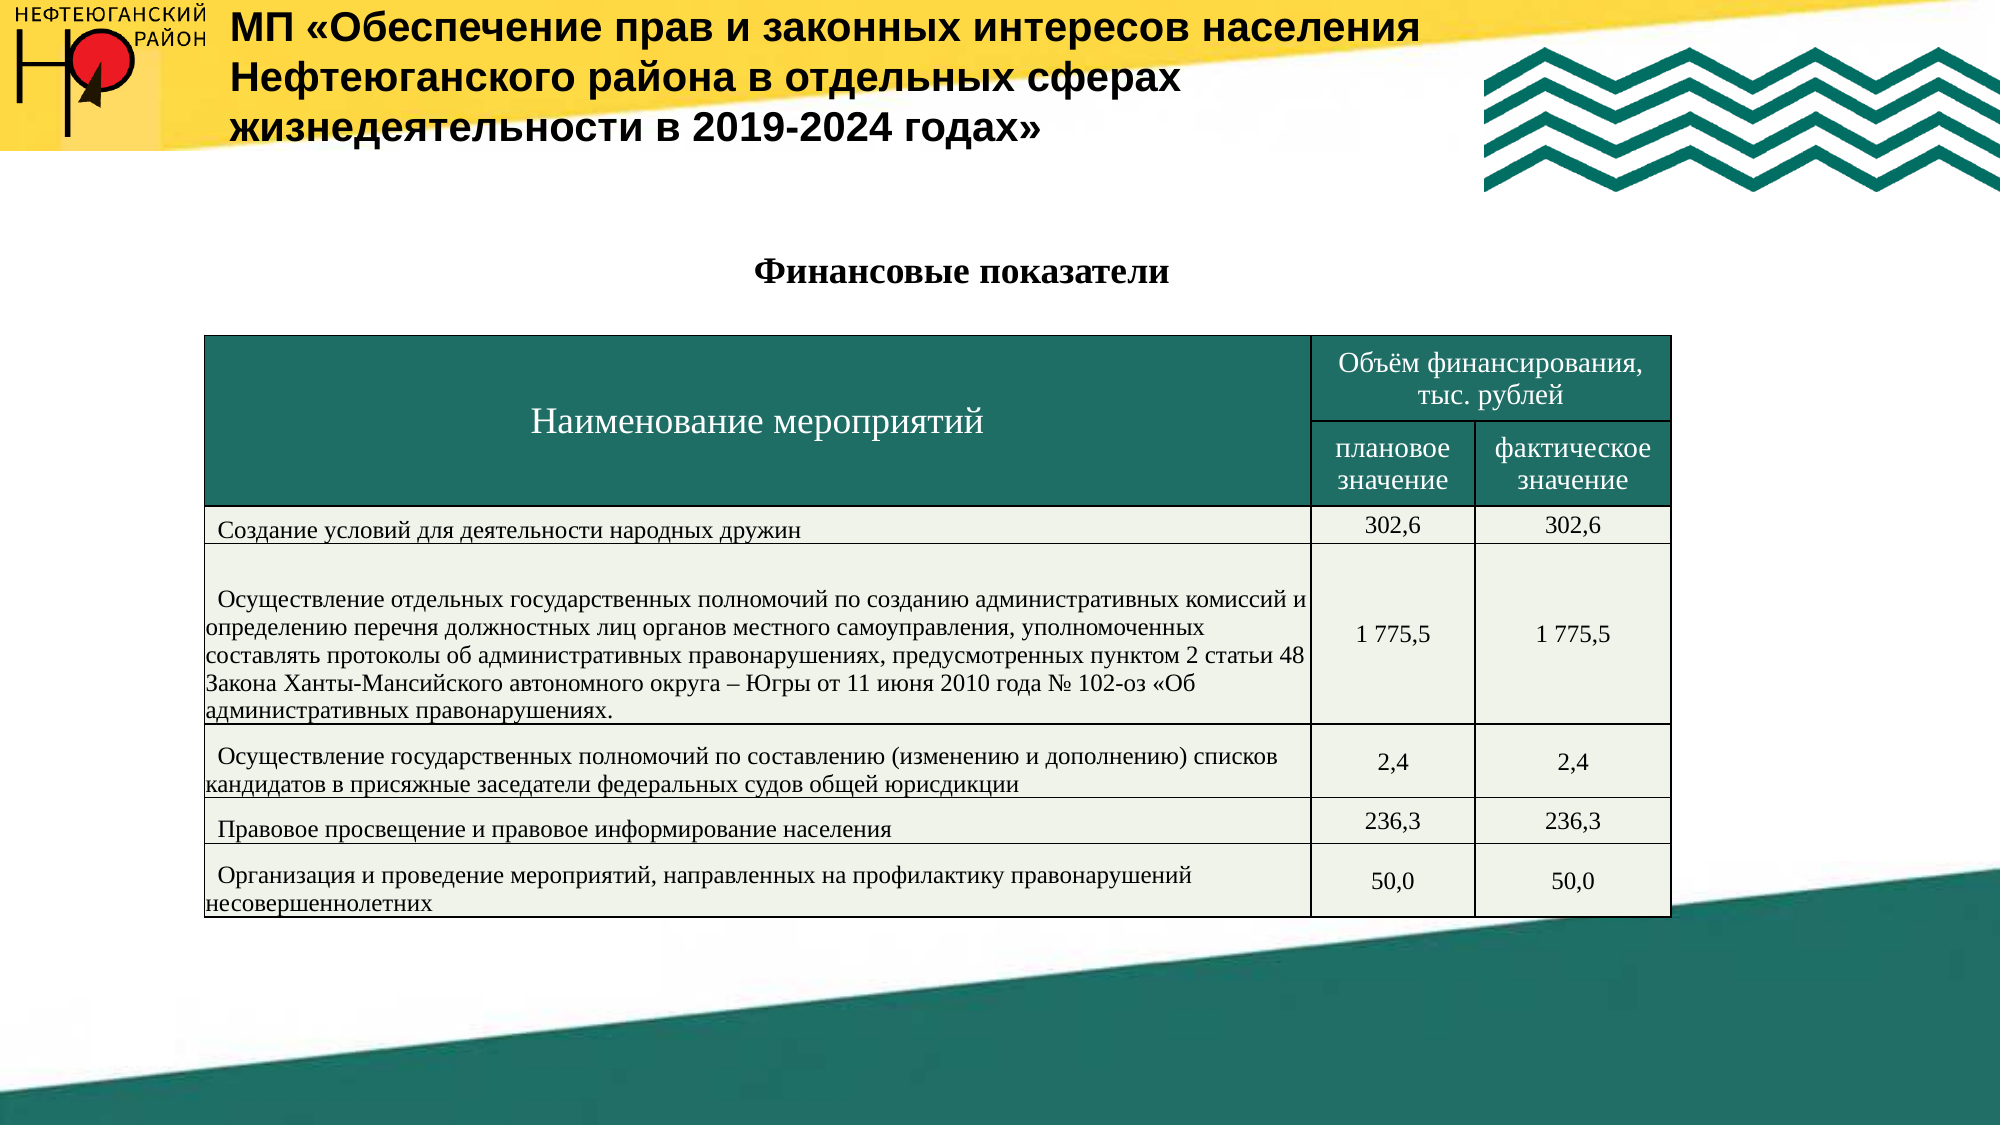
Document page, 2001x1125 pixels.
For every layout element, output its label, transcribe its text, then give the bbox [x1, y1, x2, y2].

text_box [0, 727, 2000, 1125]
table_cell 1 775,5 [1476, 544, 1670, 723]
text_box Финансовые показатели [738, 239, 1185, 299]
table_cell плановое значение [1312, 422, 1474, 505]
picture [0, 0, 2000, 192]
table_cell фактическое значение [1476, 422, 1670, 505]
table_header Наименование мероприятий [205, 336, 1310, 505]
table_header Объём финансирования, тыс. рублей [1312, 336, 1670, 420]
table_cell 302,6 [1312, 507, 1474, 543]
table_cell Создание условий для деятельности народных дружин [205, 507, 1310, 543]
table_cell 1 775,5 [1312, 544, 1474, 723]
table_cell 302,6 [1476, 507, 1670, 543]
table_cell Осуществление отдельных государственных полномочий по созданию административных комиссий и определению перечня должностных лиц органов местного самоуправления, уполномоченных составлять протоколы об административных правонарушениях, предусмотренных пунктом 2 статьи 48 Закона Ханты-Мансийского автономного округа – Югры от 11 июня 2010 года № 102-оз «Об административных правонарушениях. [205, 544, 1310, 723]
